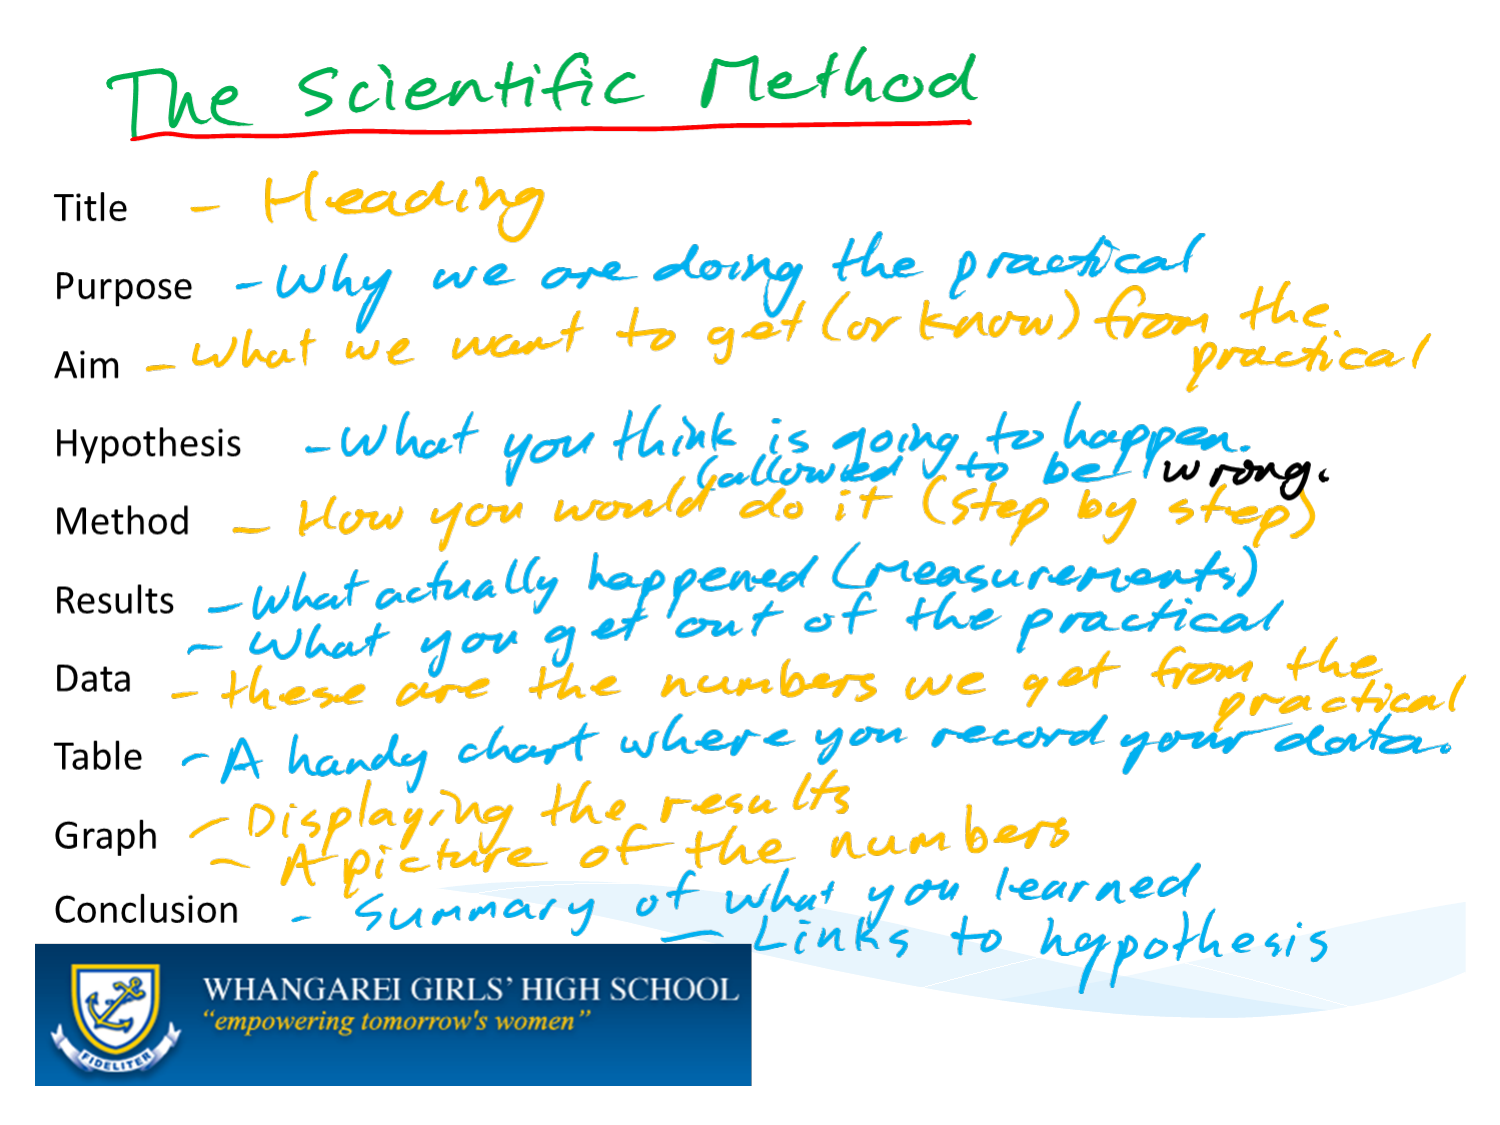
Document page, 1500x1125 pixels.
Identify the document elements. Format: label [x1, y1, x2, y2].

picture [28, 39, 1472, 1086]
